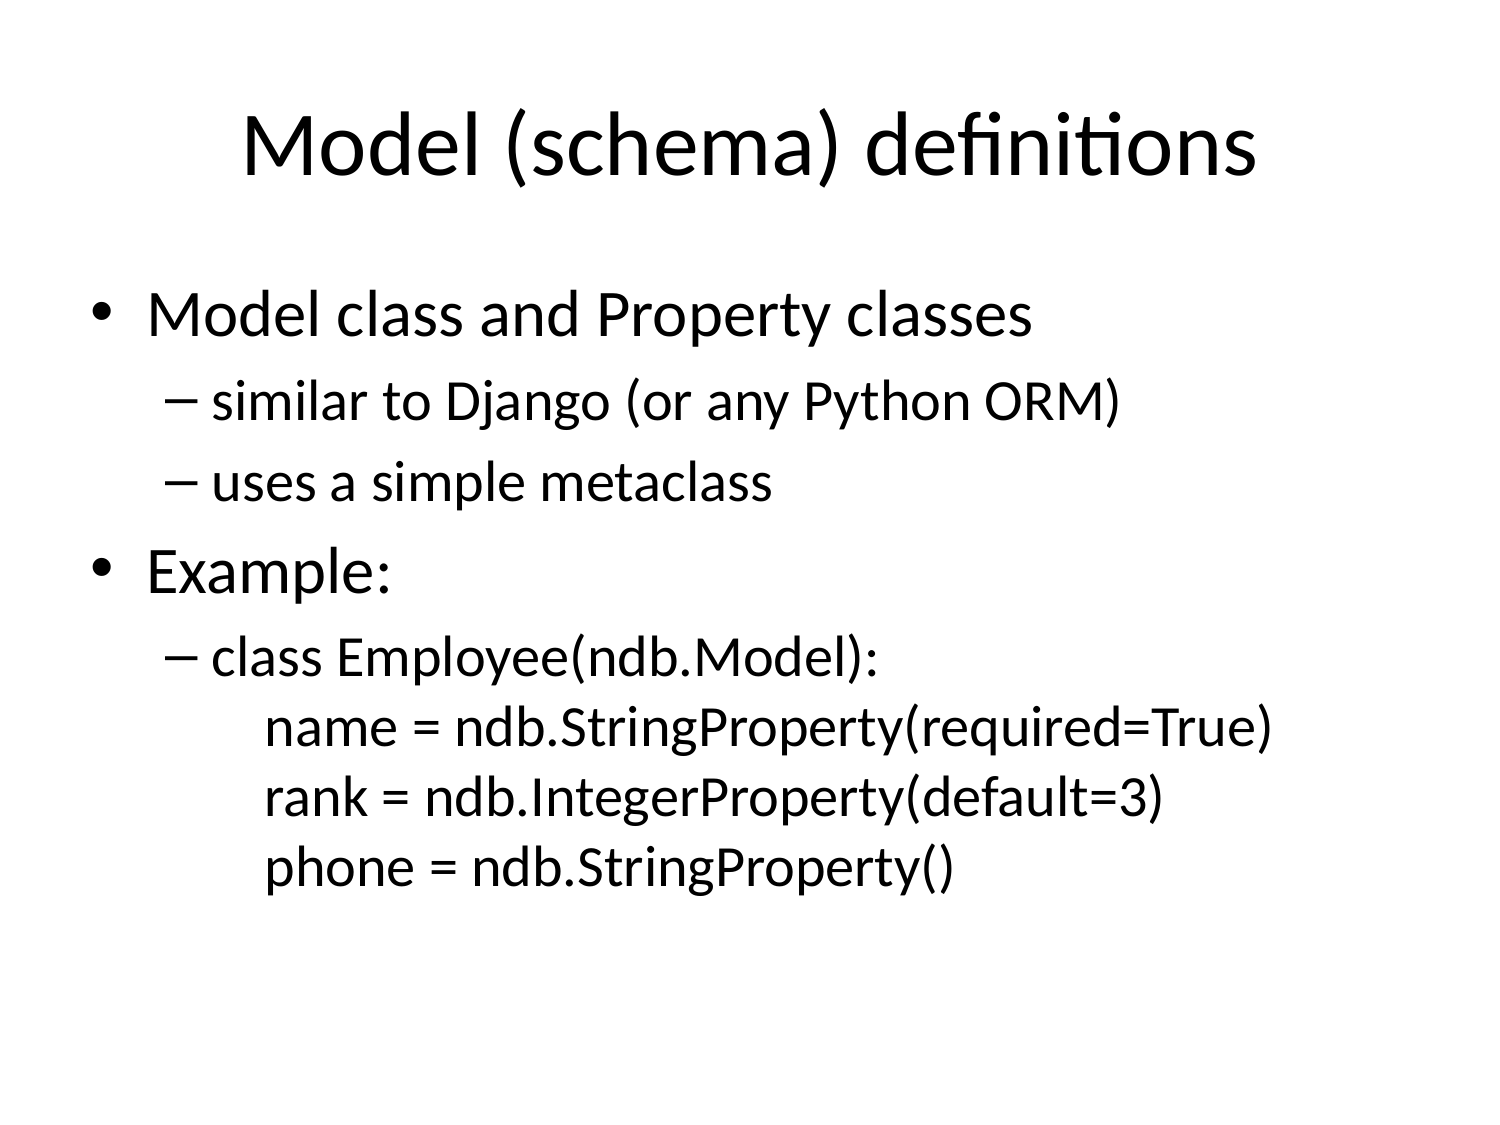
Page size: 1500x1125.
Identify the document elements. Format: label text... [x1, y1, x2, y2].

list Model class and Property classes similar to Django (or any Python ORM) uses a simple metaclass Example: class Employee(ndb.Model): name = ndb.StringProperty(required=True) rank = ndb.IntegerProperty(default=3) phone = ndb.StringProperty() [75, 262, 1425, 1005]
title Model (schema) definitions [75, 45, 1425, 233]
